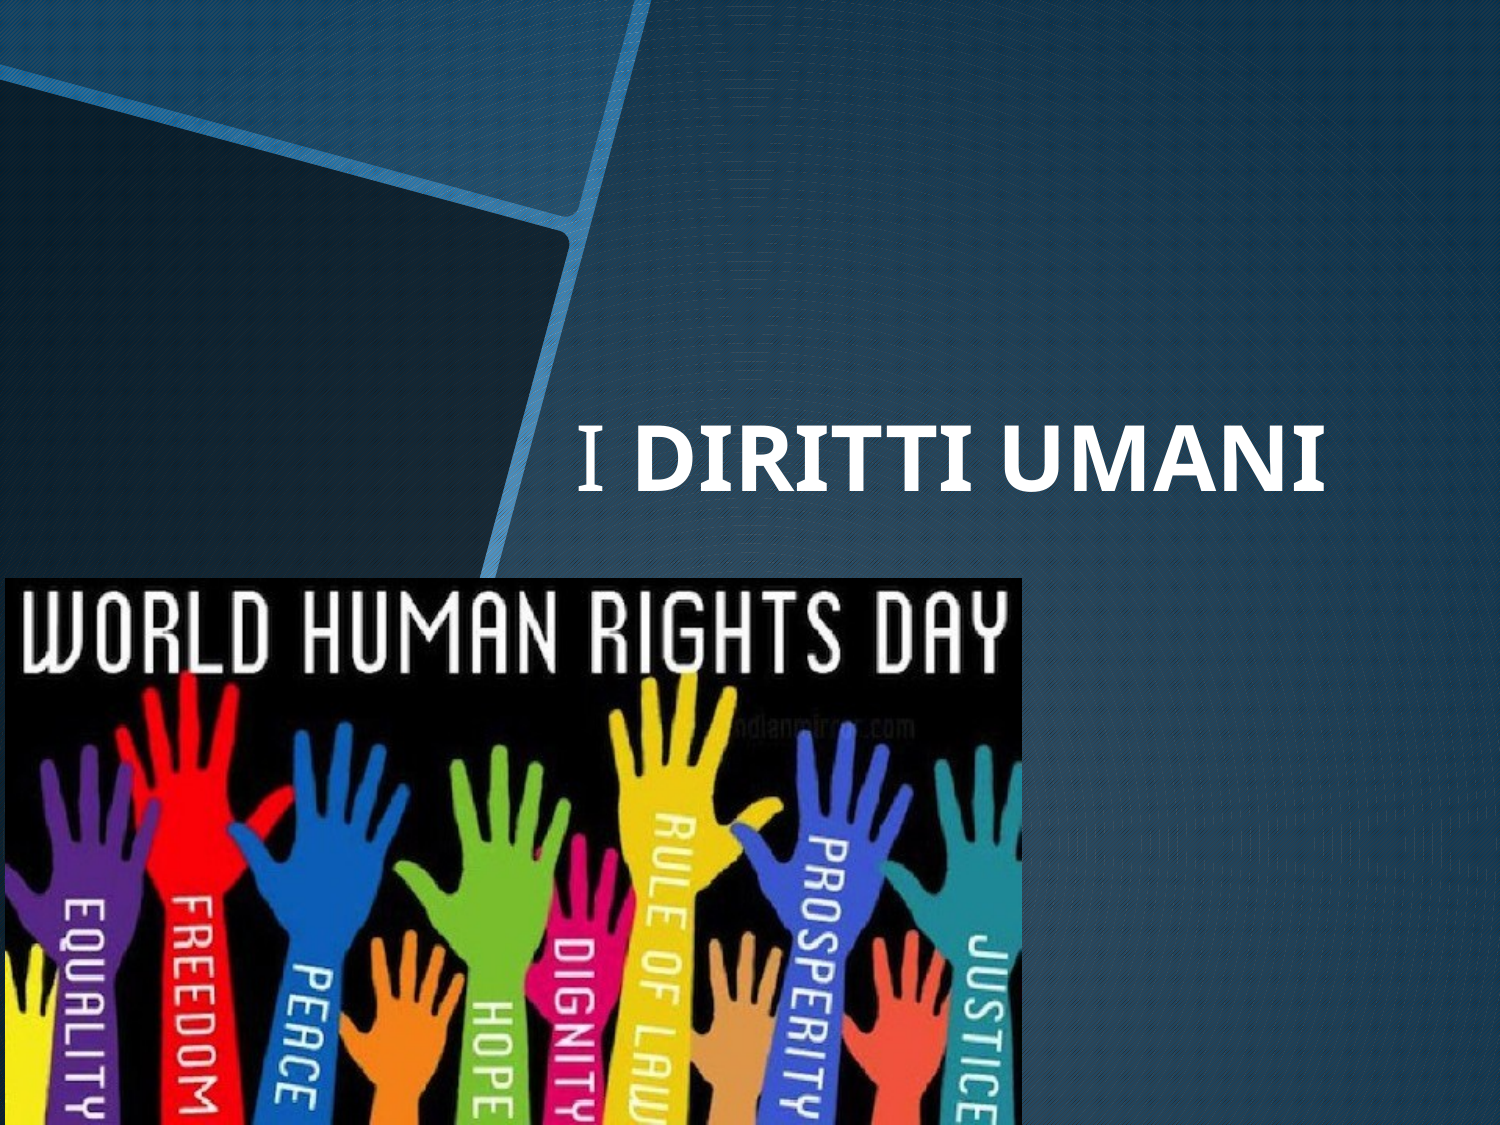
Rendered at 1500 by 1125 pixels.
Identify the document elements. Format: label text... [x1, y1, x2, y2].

list I DIRITTI UMANI [112, 208, 1388, 718]
picture [5, 577, 1022, 1125]
